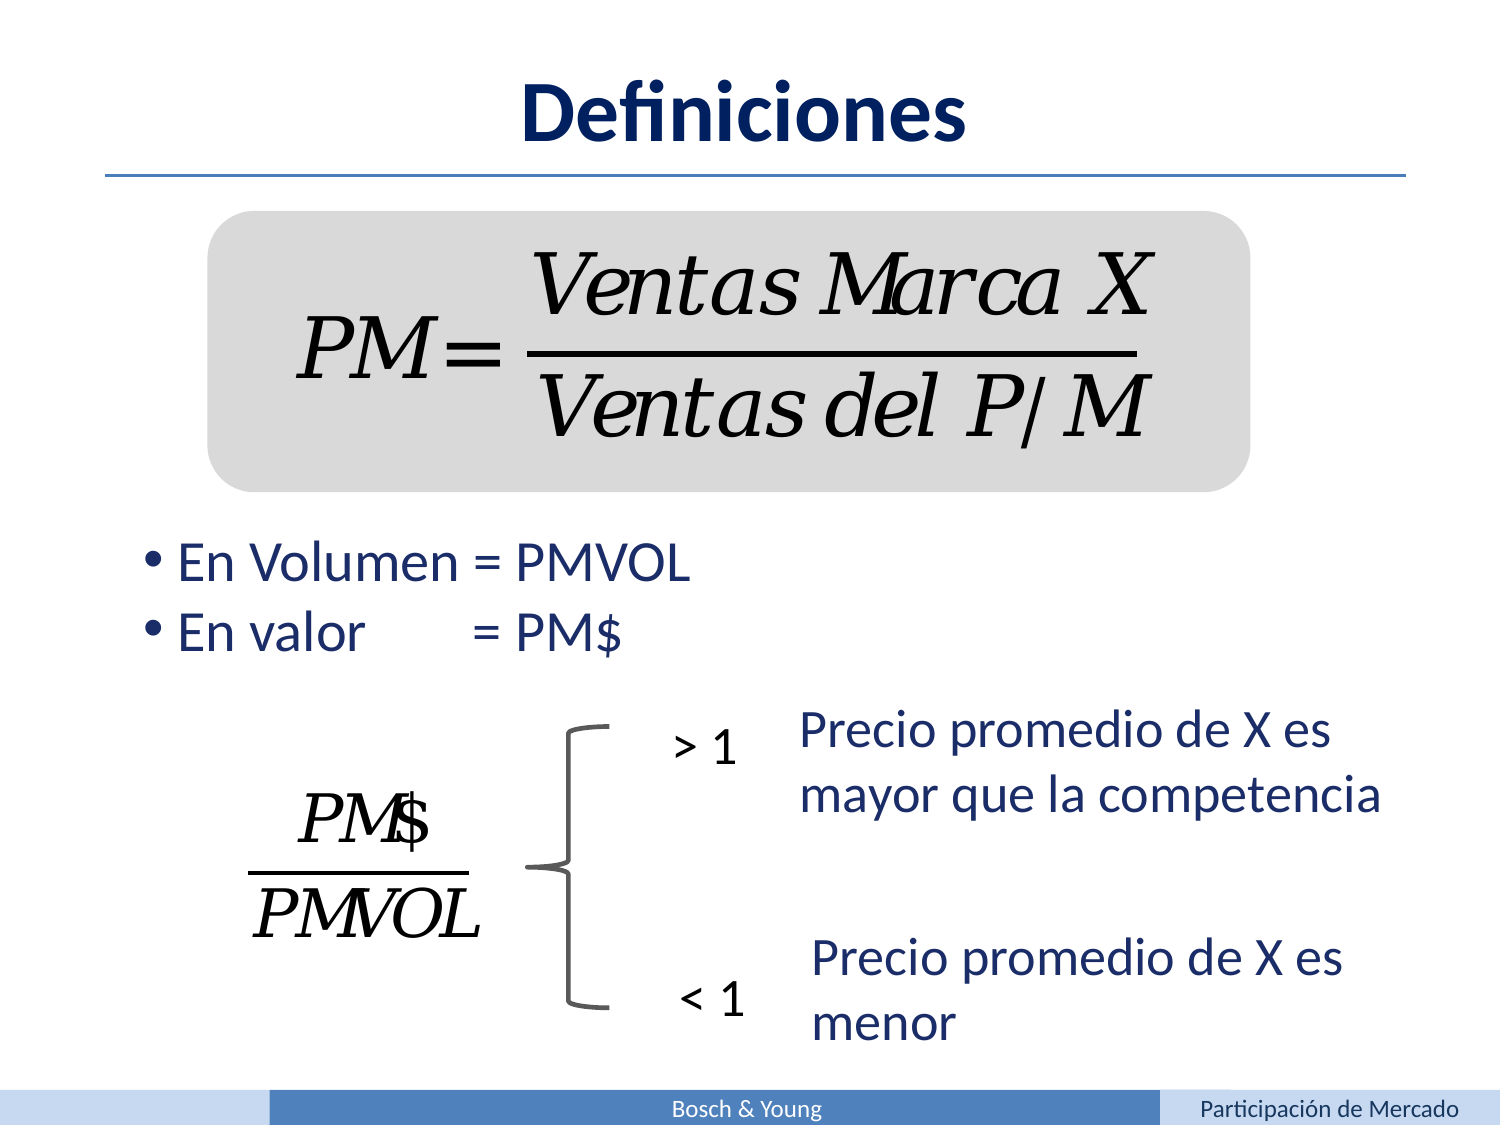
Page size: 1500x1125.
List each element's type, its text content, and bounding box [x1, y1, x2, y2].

text_box Participación de Mercado [1158, 1088, 1500, 1125]
text_box Definiciones [58, 46, 1430, 167]
text_box En Volumen = PMVOL En valor = PM$ [128, 515, 762, 671]
text_box [0, 1088, 272, 1125]
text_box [0, 685, 1430, 1061]
text_box Bosch & Young [272, 1088, 1158, 1125]
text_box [0, 210, 1466, 505]
